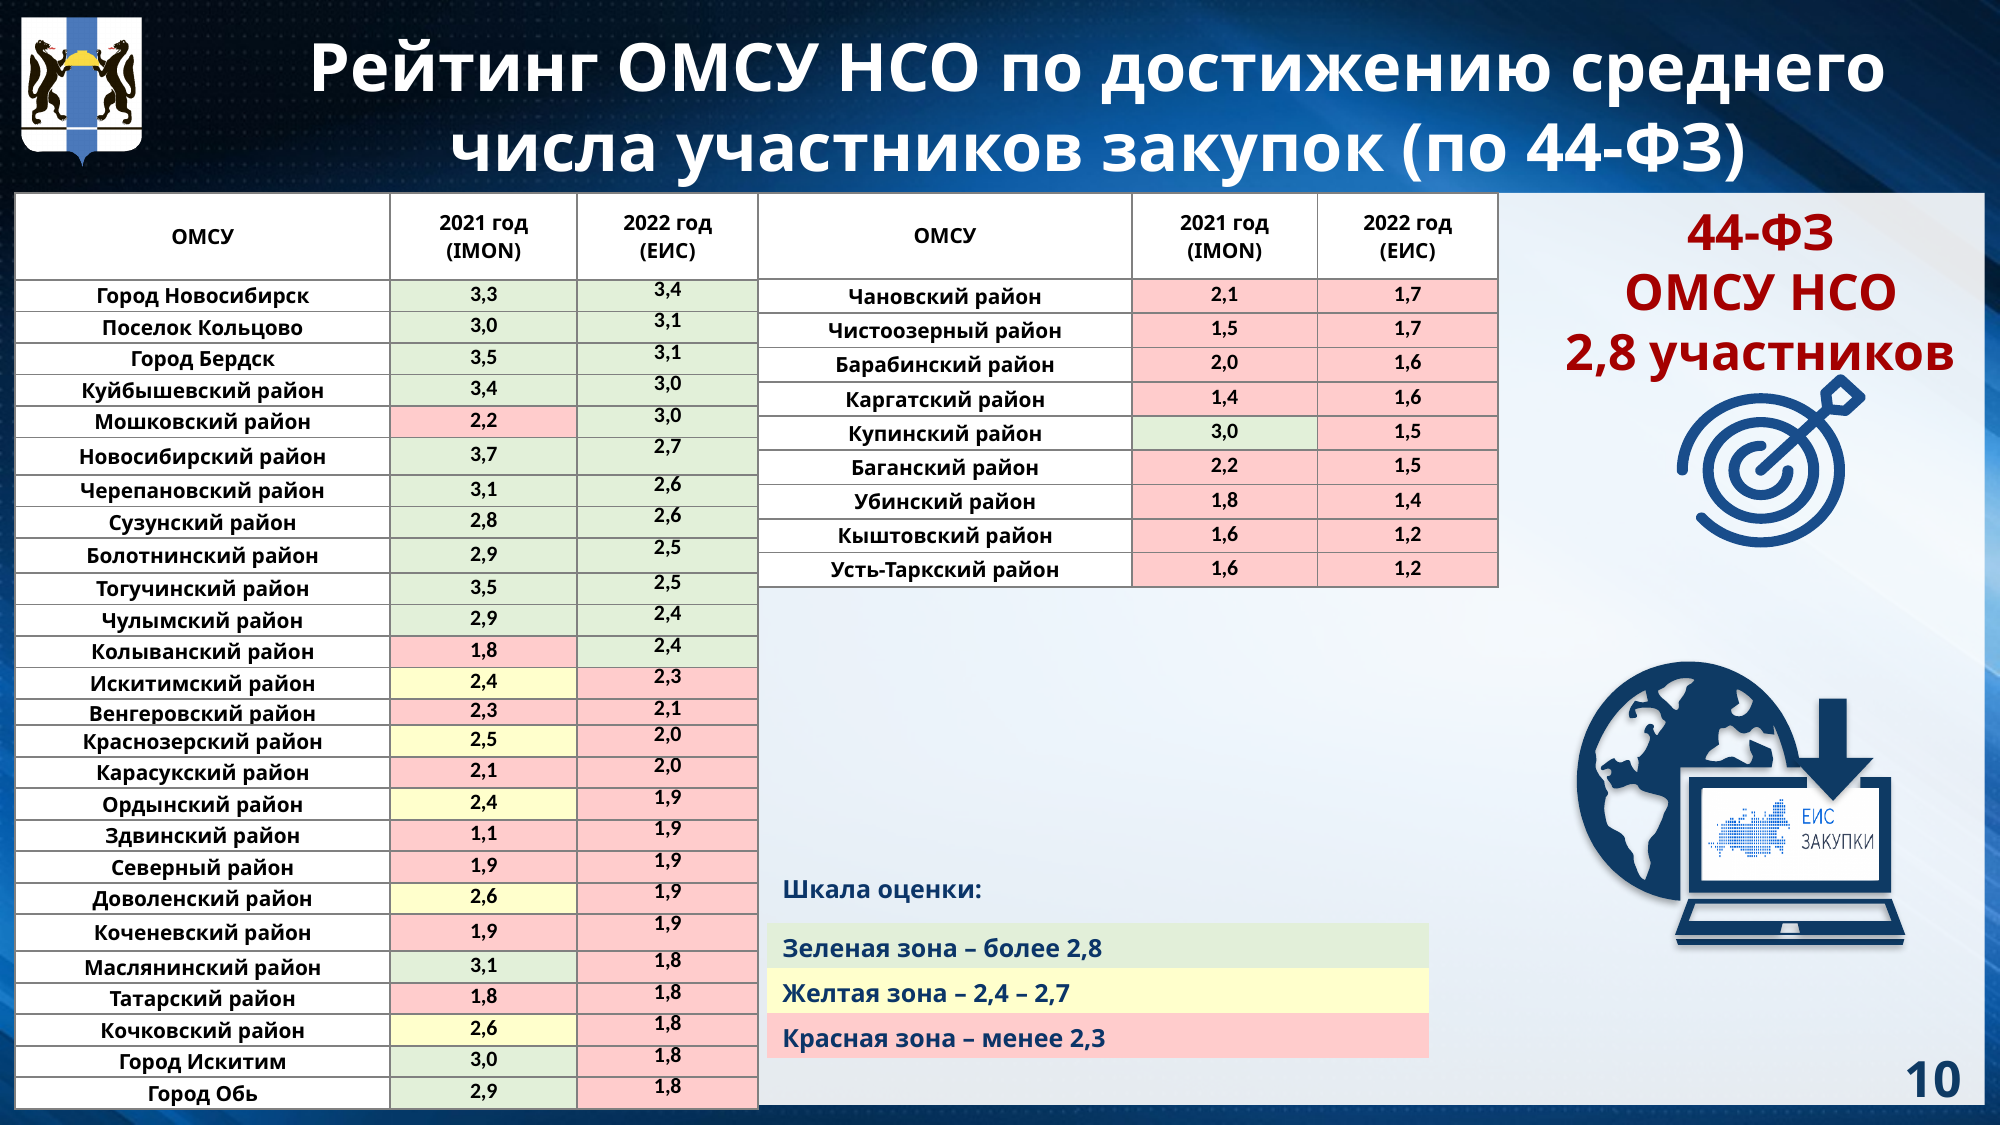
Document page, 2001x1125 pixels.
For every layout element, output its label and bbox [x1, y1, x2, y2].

text_box [1676, 374, 1866, 548]
picture [0, 0, 2000, 1125]
text_box [1576, 661, 1906, 946]
